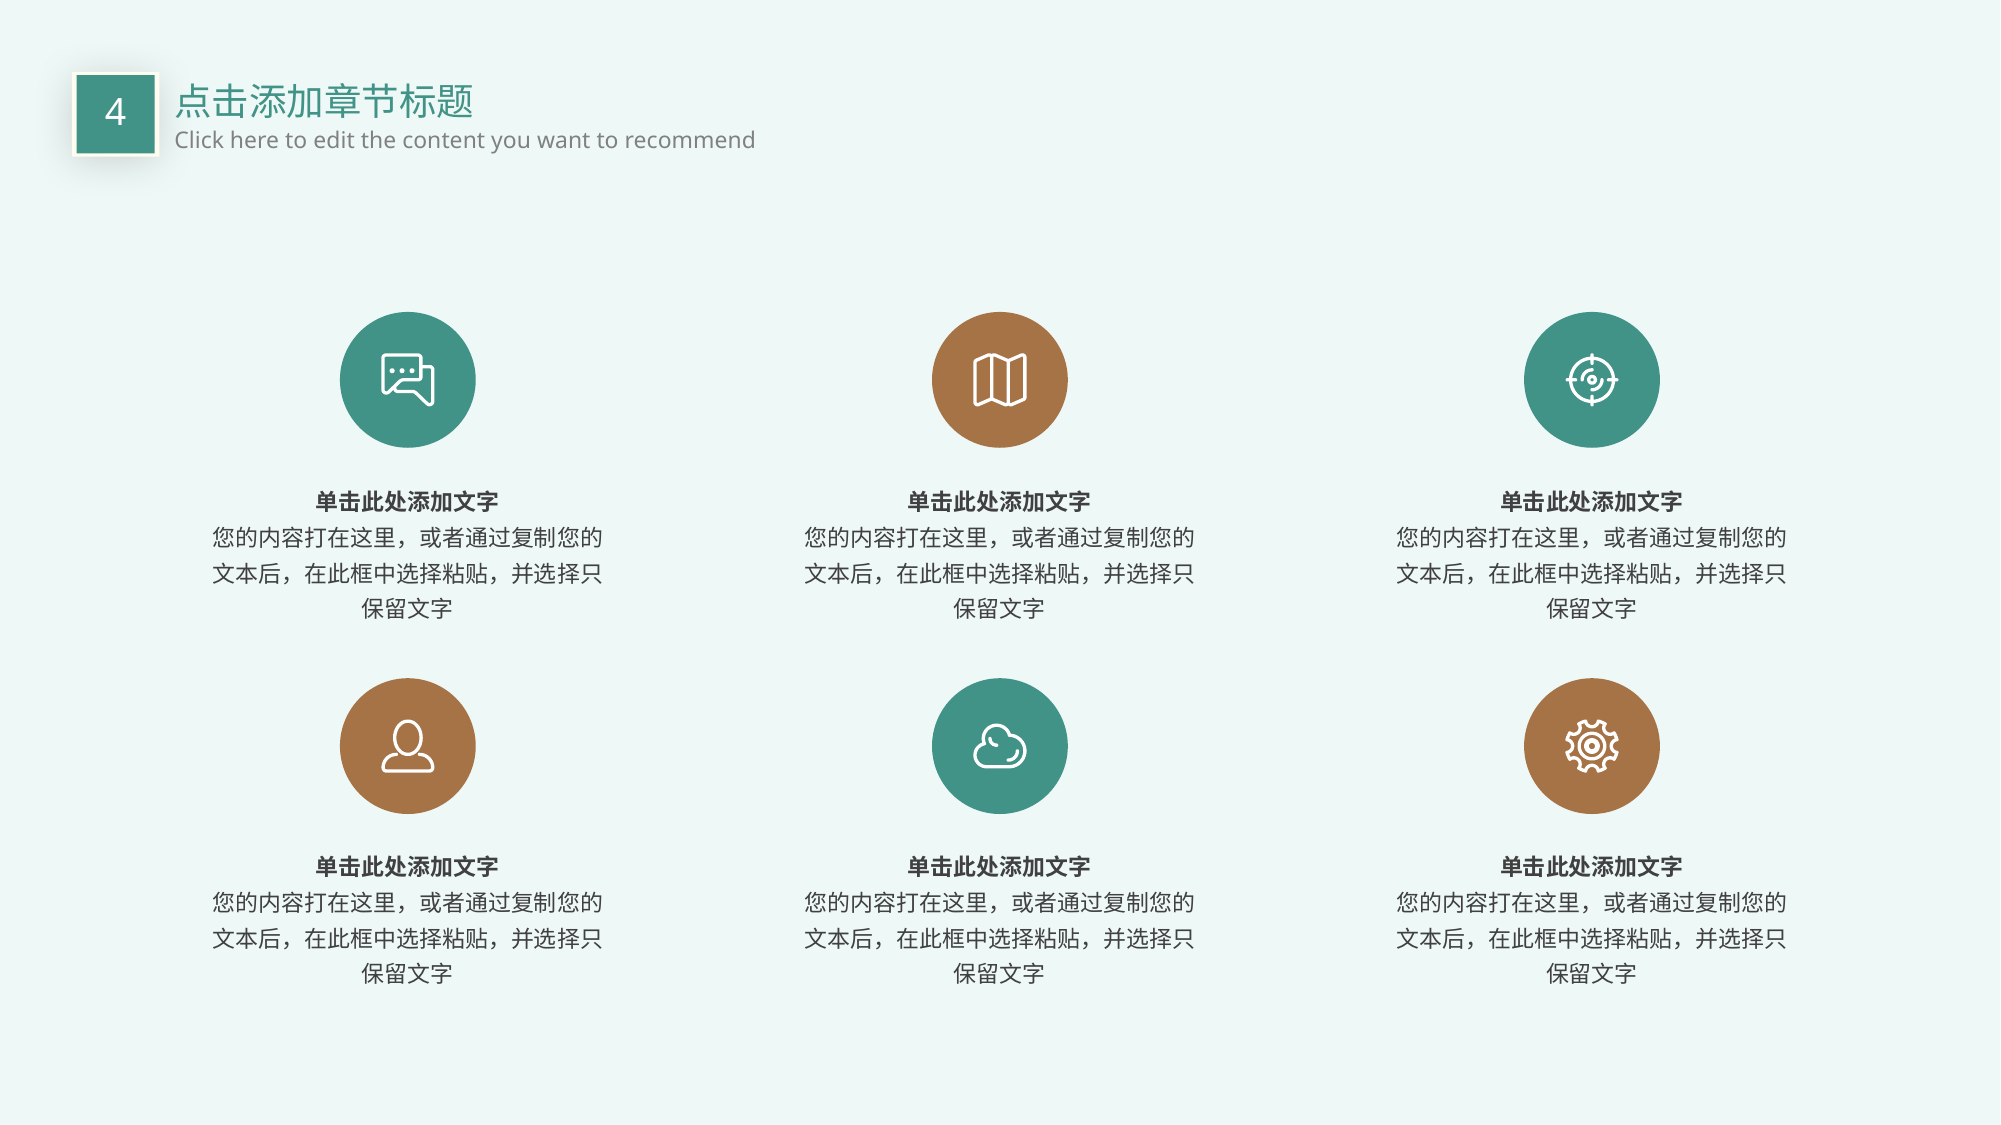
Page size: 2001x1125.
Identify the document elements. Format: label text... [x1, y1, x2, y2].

text_box [1565, 719, 1619, 773]
list Click here to edit the content you want to recommend [159, 121, 1454, 172]
text_box 单击此处添加文字 您的内容打在这里，或者通过复制您的文本后，在此框中选择粘贴，并选择只保留文字 [782, 472, 1218, 630]
text_box [381, 719, 435, 773]
text_box 单击此处添加文字 您的内容打在这里，或者通过复制您的文本后，在此框中选择粘贴，并选择只保留文字 [1374, 837, 1810, 995]
text_box [973, 353, 1027, 407]
text_box 单击此处添加文字 您的内容打在这里，或者通过复制您的文本后，在此框中选择粘贴，并选择只保留文字 [1374, 472, 1810, 630]
text_box [381, 353, 435, 407]
list 点击添加章节标题 [159, 75, 1454, 121]
text_box [930, 677, 1069, 816]
text_box [1523, 310, 1661, 449]
text_box [1523, 677, 1661, 816]
text_box 单击此处添加文字 您的内容打在这里，或者通过复制您的文本后，在此框中选择粘贴，并选择只保留文字 [782, 837, 1218, 995]
text_box [338, 310, 477, 449]
text_box [973, 723, 1027, 769]
text_box [930, 310, 1069, 449]
text_box 单击此处添加文字 您的内容打在这里，或者通过复制您的文本后，在此框中选择粘贴，并选择只保留文字 [189, 472, 626, 630]
text_box [1565, 353, 1619, 407]
text_box 单击此处添加文字 您的内容打在这里，或者通过复制您的文本后，在此框中选择粘贴，并选择只保留文字 [189, 837, 626, 995]
text_box [338, 677, 477, 816]
